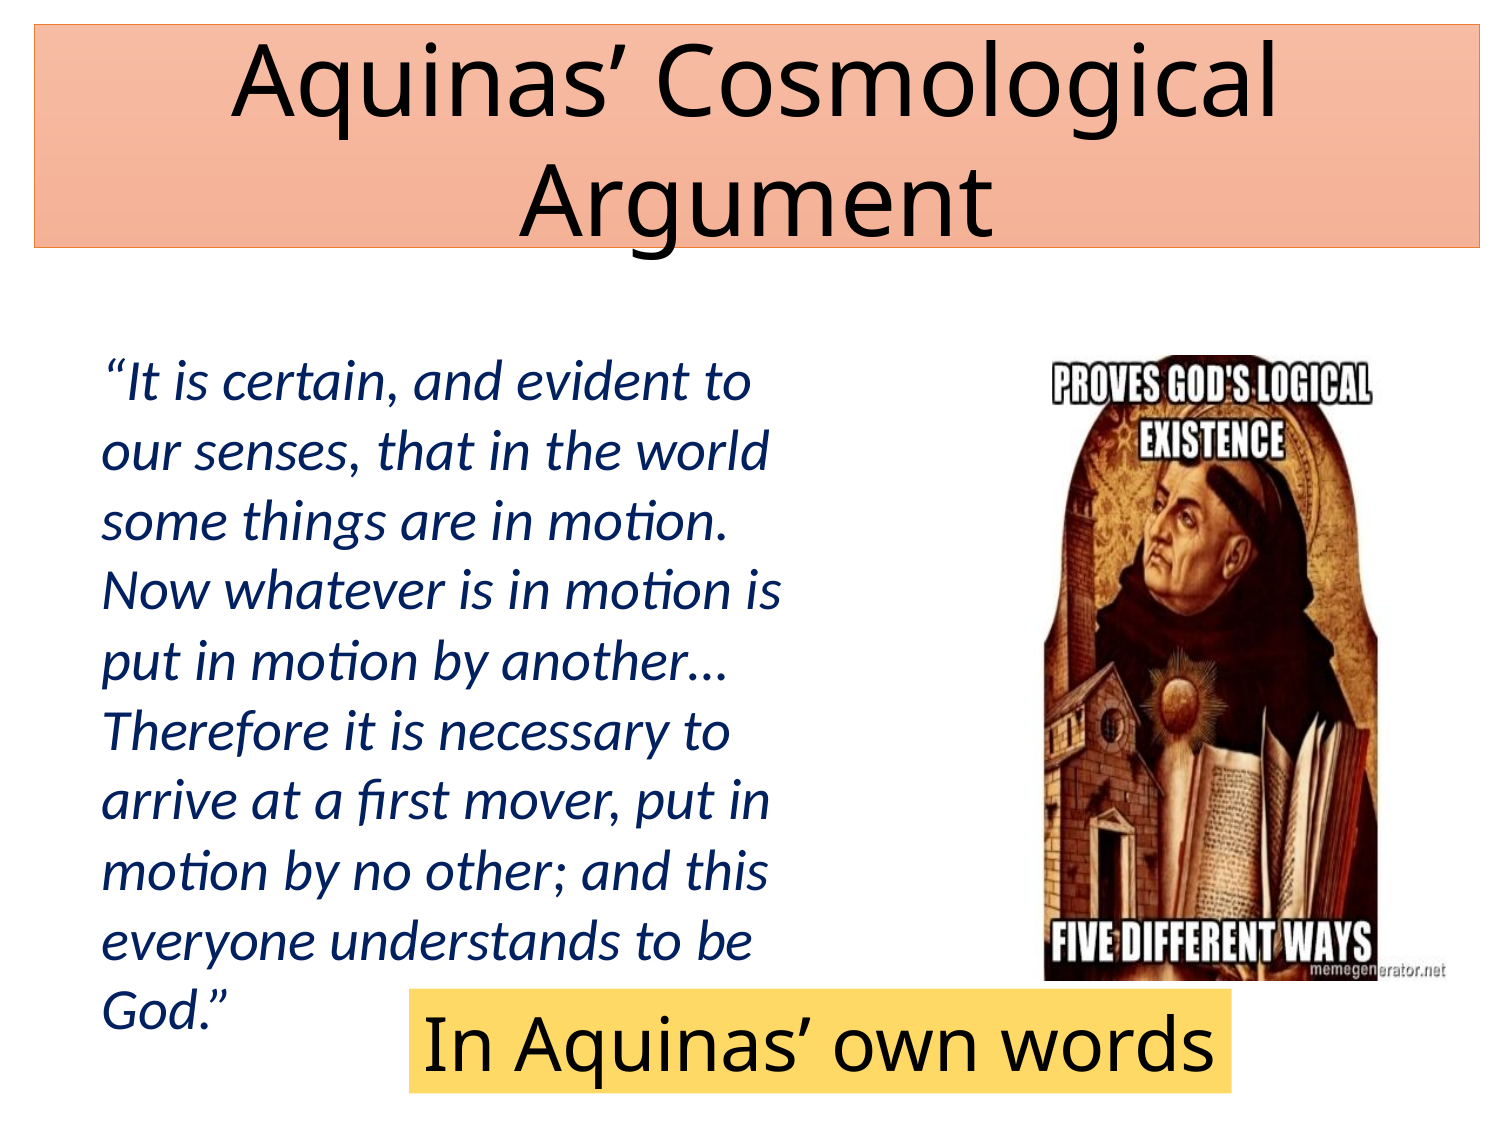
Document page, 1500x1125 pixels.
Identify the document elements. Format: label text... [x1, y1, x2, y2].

text_box “It is certain, and evident to our senses, that in the world some things are in motion. Now whatever is in motion is put in motion by another… Therefore it is necessary to arrive at a first mover, put in motion by no other; and this everyone understands to be God.” [86, 334, 837, 1049]
text_box In Aquinas’ own words [409, 988, 1232, 1094]
picture [977, 355, 1447, 981]
text_box Aquinas’ Cosmological Argument [34, 24, 1480, 248]
